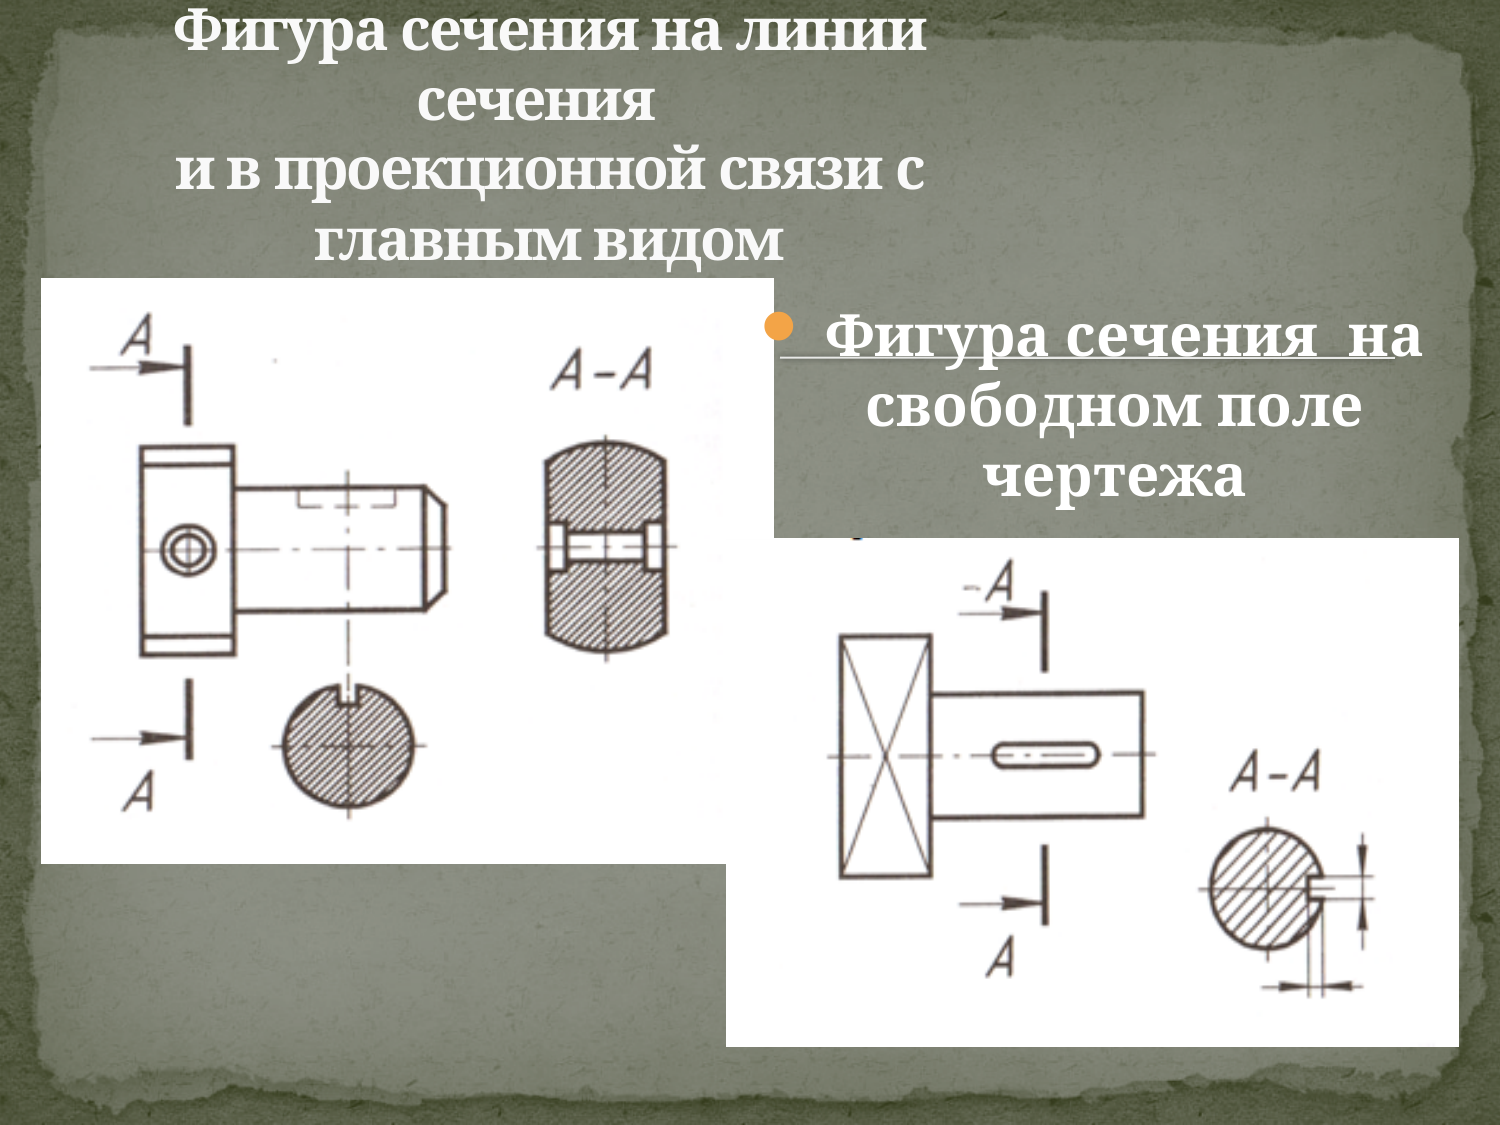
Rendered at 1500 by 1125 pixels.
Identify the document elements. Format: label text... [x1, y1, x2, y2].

picture [726, 538, 1459, 1047]
list Фигура сечения на свободном поле чертежа [784, 290, 1459, 531]
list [44, 281, 773, 863]
title Фигура сечения на линии сечения и в проекционной связи с главным видом [53, 73, 1046, 280]
